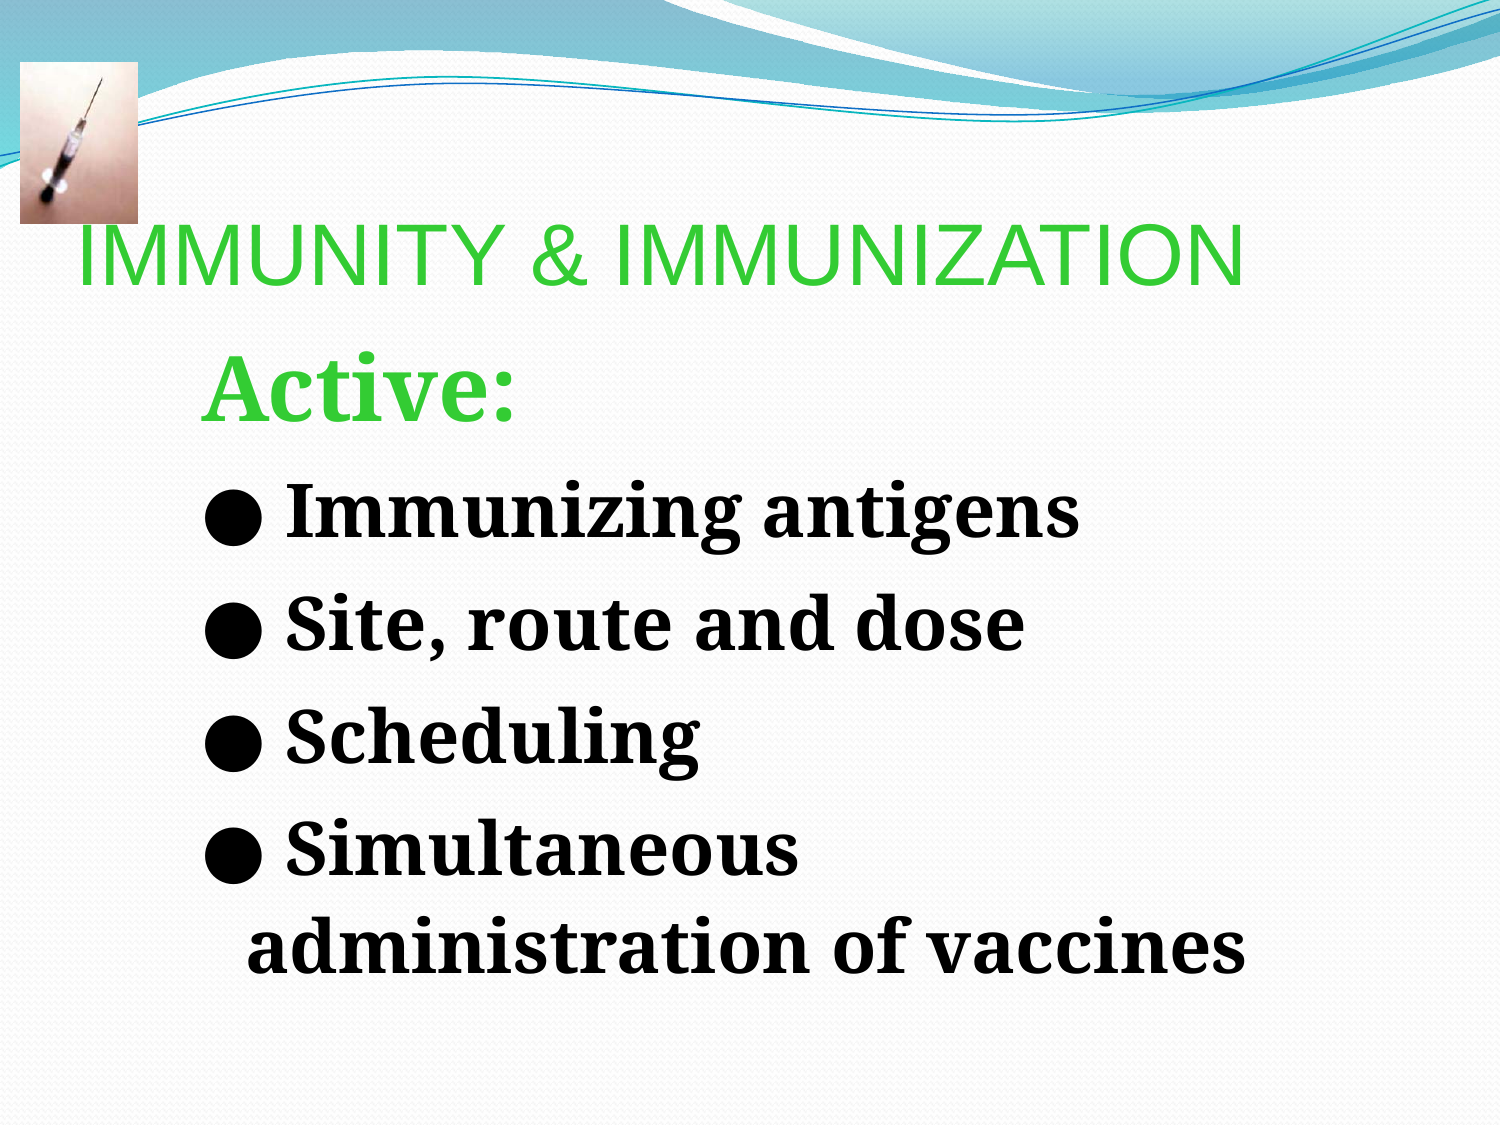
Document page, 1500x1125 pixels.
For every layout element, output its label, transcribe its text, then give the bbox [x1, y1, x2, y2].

list Active: ● Immunizing antigens ● Site, route and dose ● Scheduling ● Simultaneous administration of vaccines [186, 312, 1391, 1000]
title IMMUNITY & IMMUNIZATION [75, 115, 1425, 303]
picture [20, 62, 138, 224]
